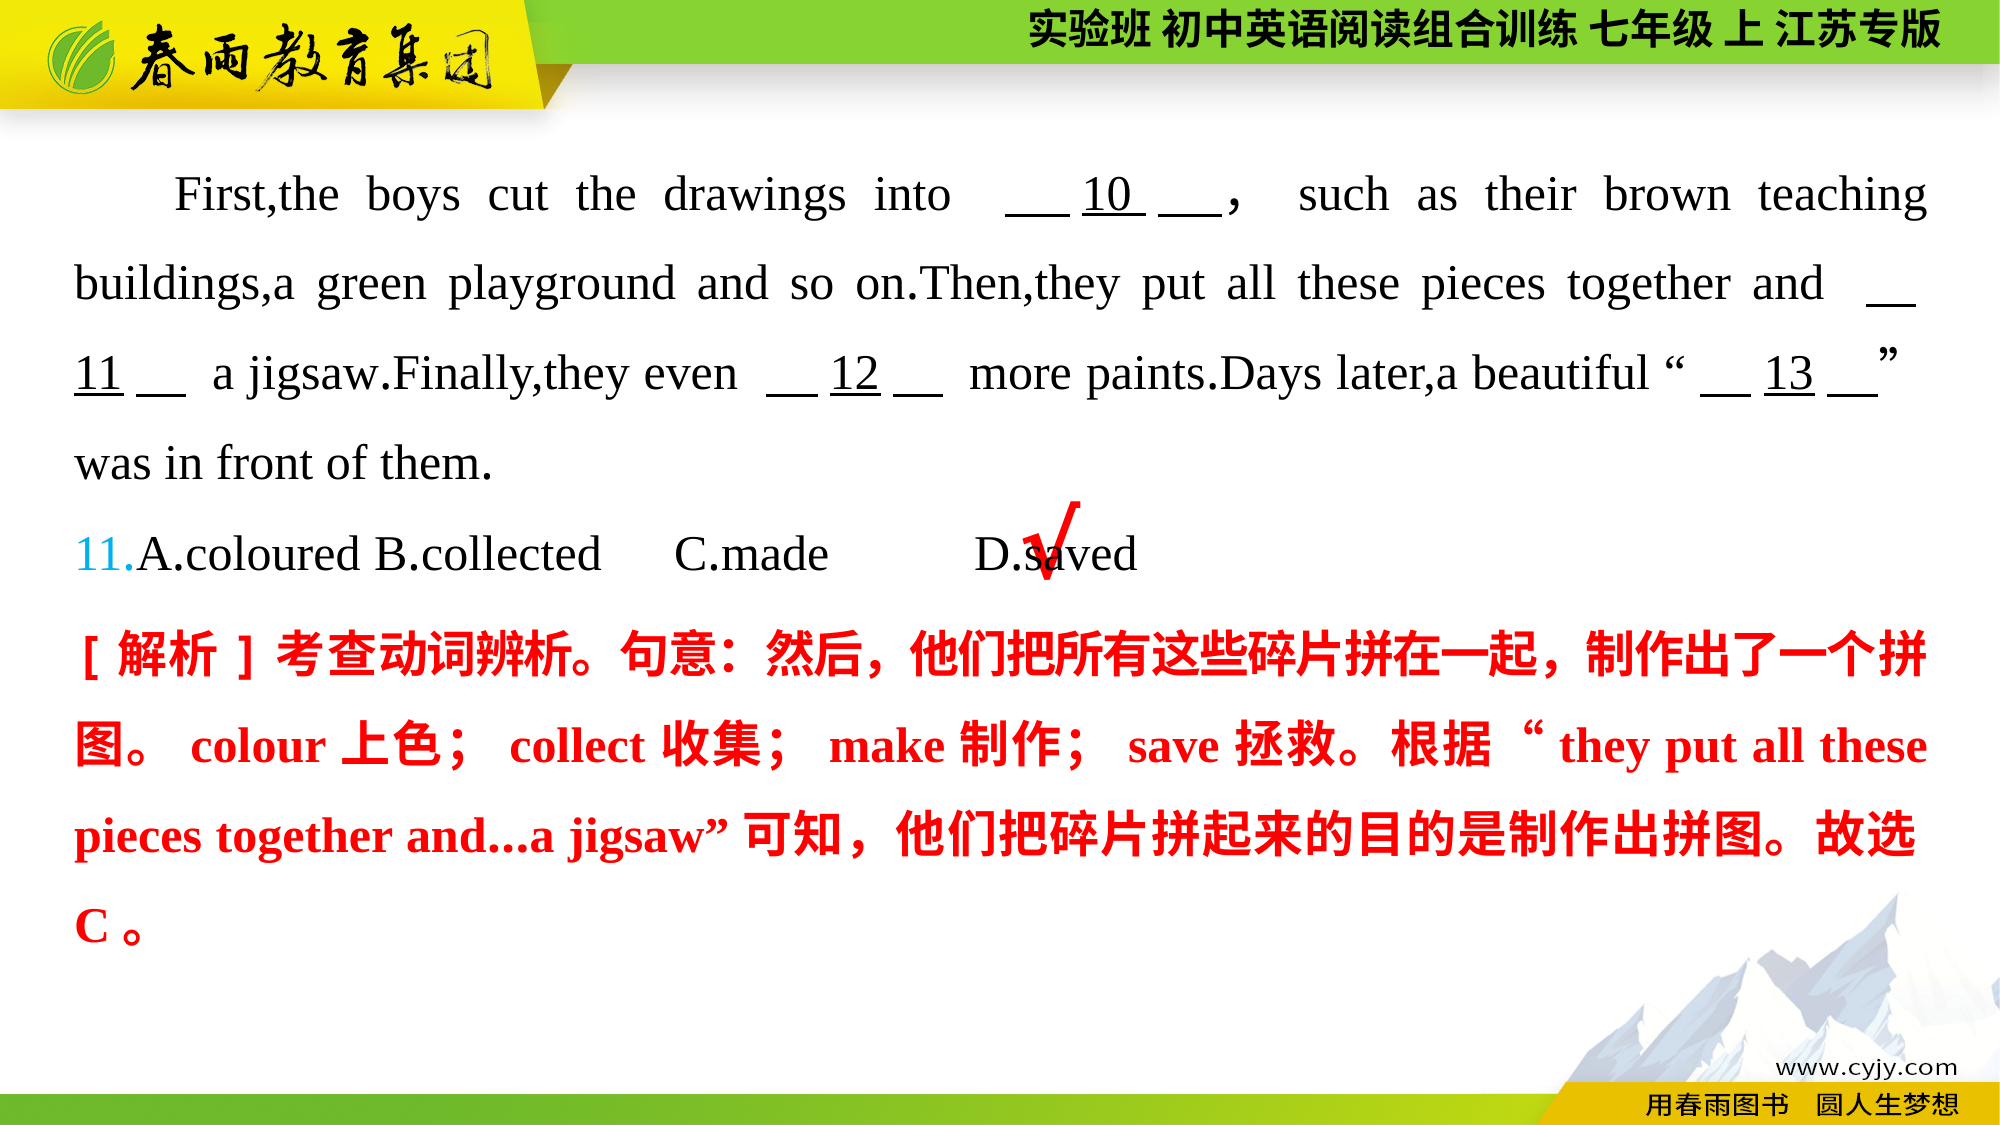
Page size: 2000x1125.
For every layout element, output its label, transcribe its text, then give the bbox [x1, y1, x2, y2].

text_box [解析]考查动词辨析。句意：然后，他们把所有这些碎片拼在一起，制作出了一个拼图。colour上色；collect收集；make制作；save拯救。根据“they put all these pieces together and...a jigsaw”可知，他们把碎片拼起来的目的是制作出拼图。故选C。 [59, 585, 1944, 961]
list First,the boys cut the drawings into 10 ，such as their brown teaching buildings,a green playground and so on.Then,they put all these pieces together and 11 a jigsaw.Finally,they even 12 more paints.Days later,a beautiful “ 13 ” was in front of them. 11.A.coloured B.collected C.made D.saved [59, 122, 1944, 585]
picture [0, 0, 2000, 1125]
